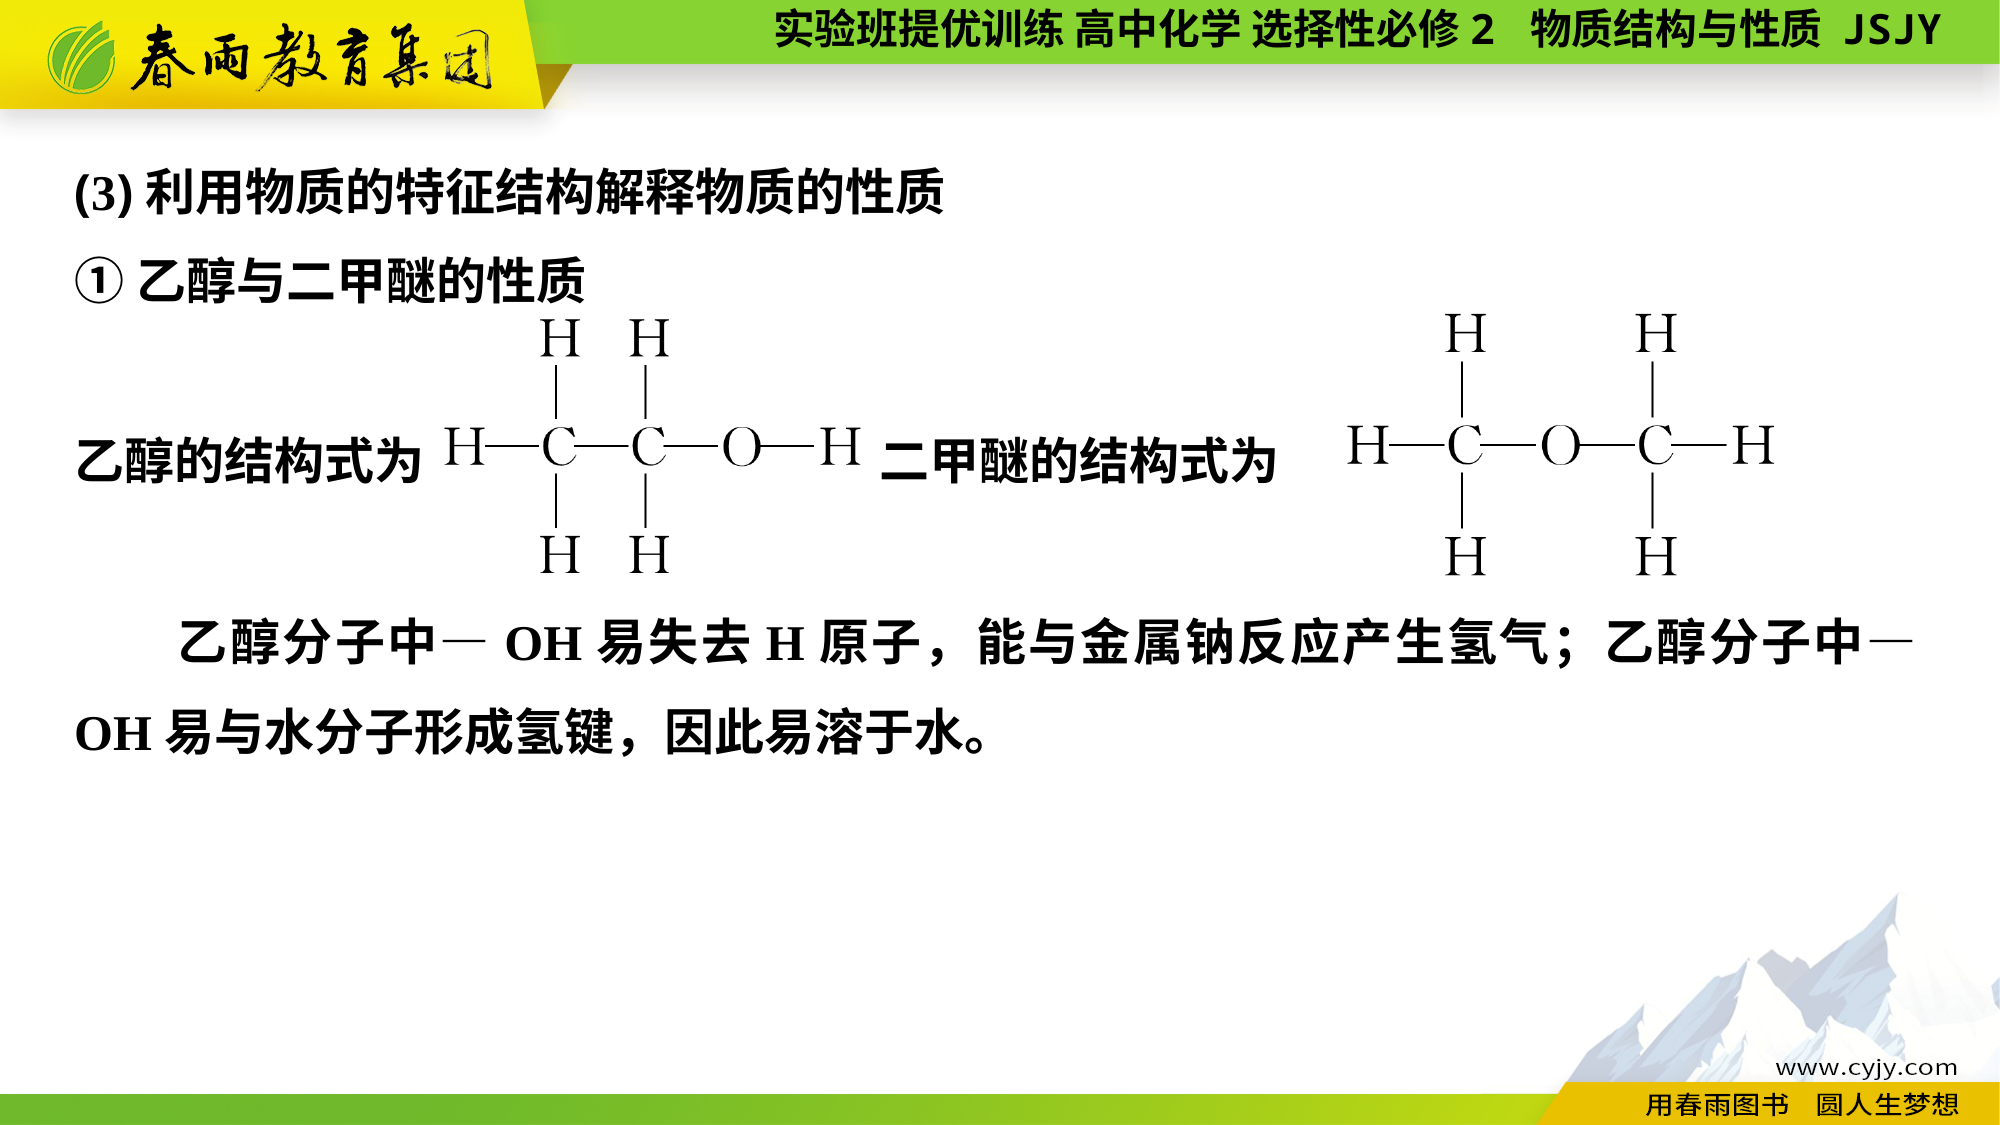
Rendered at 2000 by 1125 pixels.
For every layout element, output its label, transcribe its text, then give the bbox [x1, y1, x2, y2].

list (3)利用物质的特征结构解释物质的性质 ①乙醇与二甲醚的性质 乙醇的结构式为 ，二甲醚的结构式为 。 乙醇分子中—OH易失去H原子，能与金属钠反应产生氢气；乙醇分子中—OH易与水分子形成氢键，因此易溶于水。 [59, 122, 1944, 774]
picture [0, 0, 2000, 1125]
